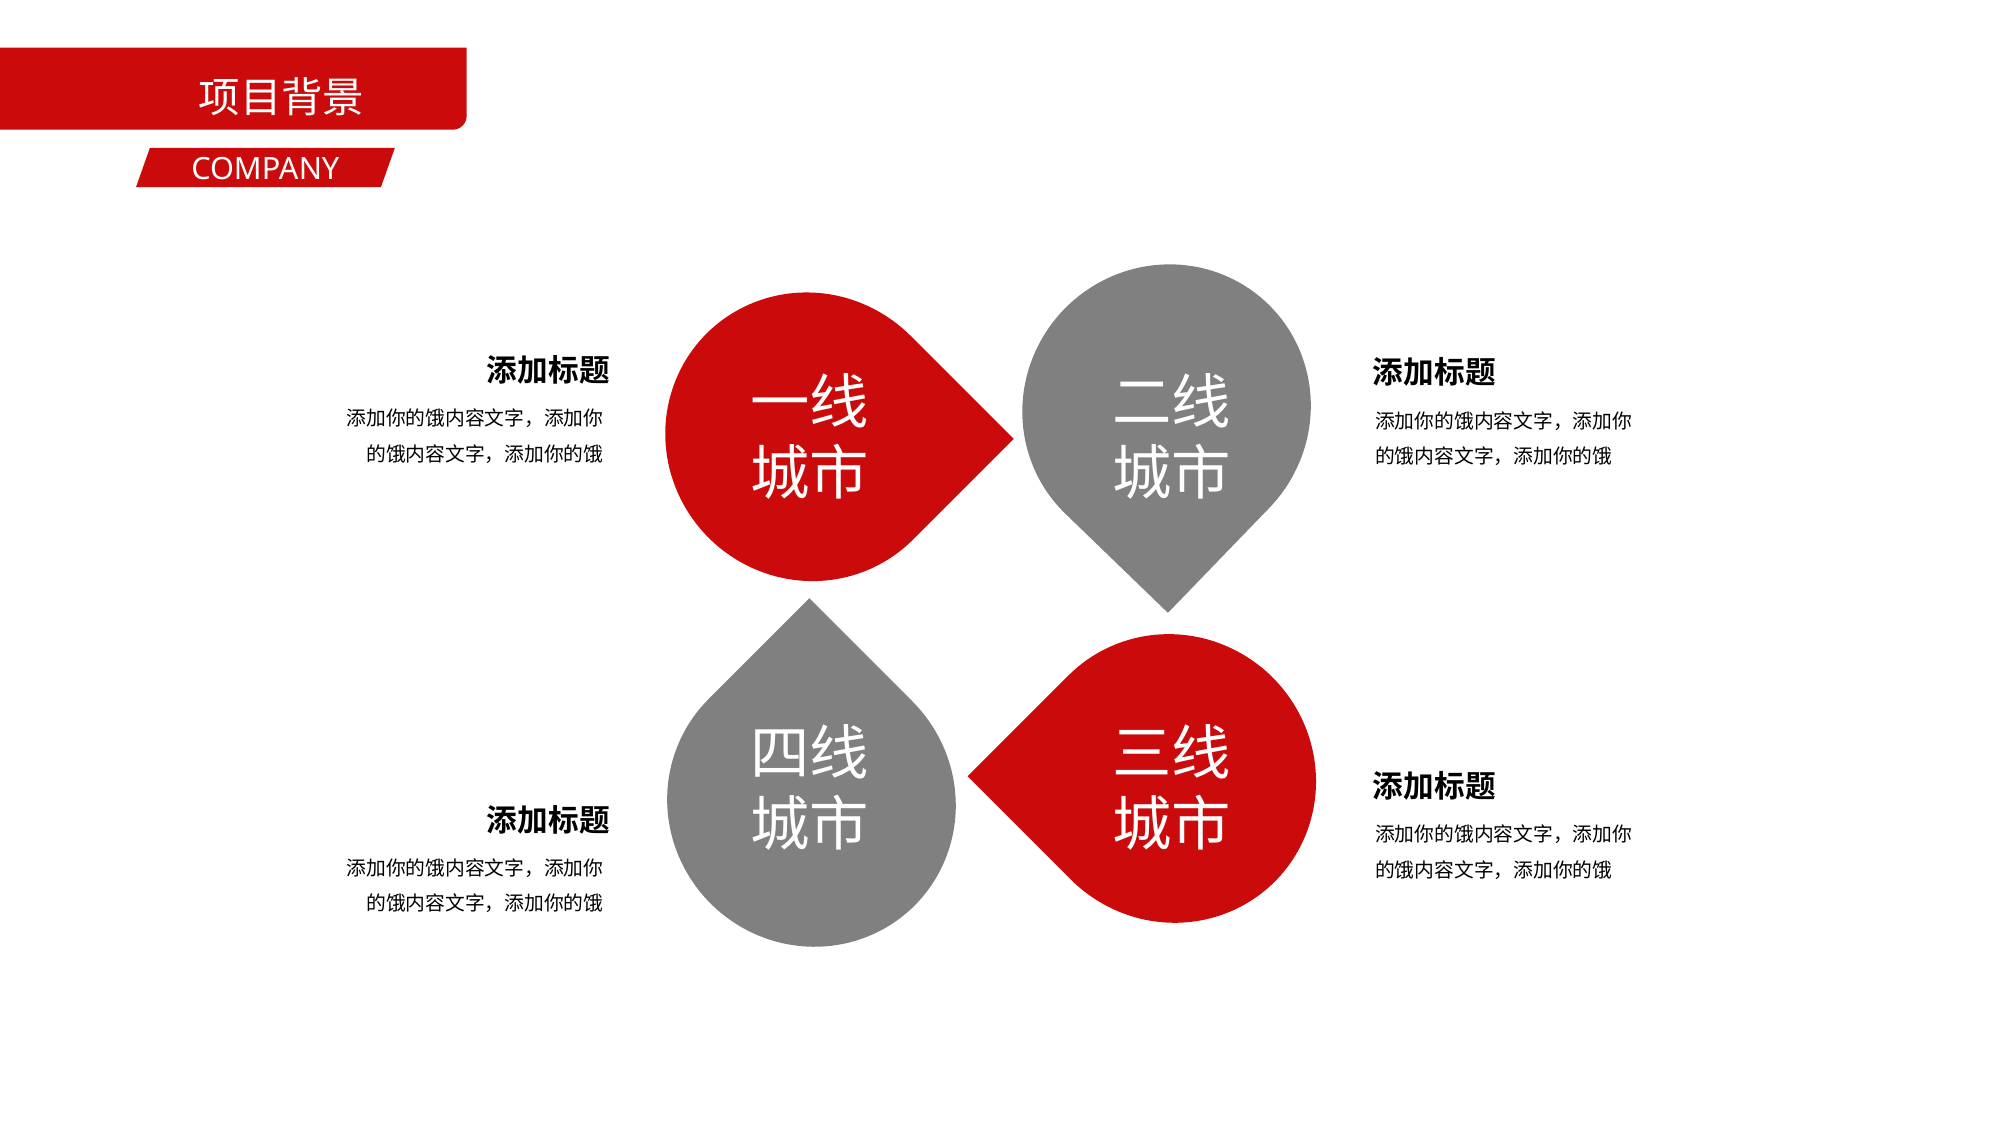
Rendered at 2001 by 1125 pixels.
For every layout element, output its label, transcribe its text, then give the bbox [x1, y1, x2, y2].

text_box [666, 290, 953, 342]
text_box COMPANY [134, 145, 397, 190]
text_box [0, 47, 467, 130]
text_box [668, 933, 955, 949]
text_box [1023, 262, 1310, 342]
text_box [314, 343, 1665, 924]
